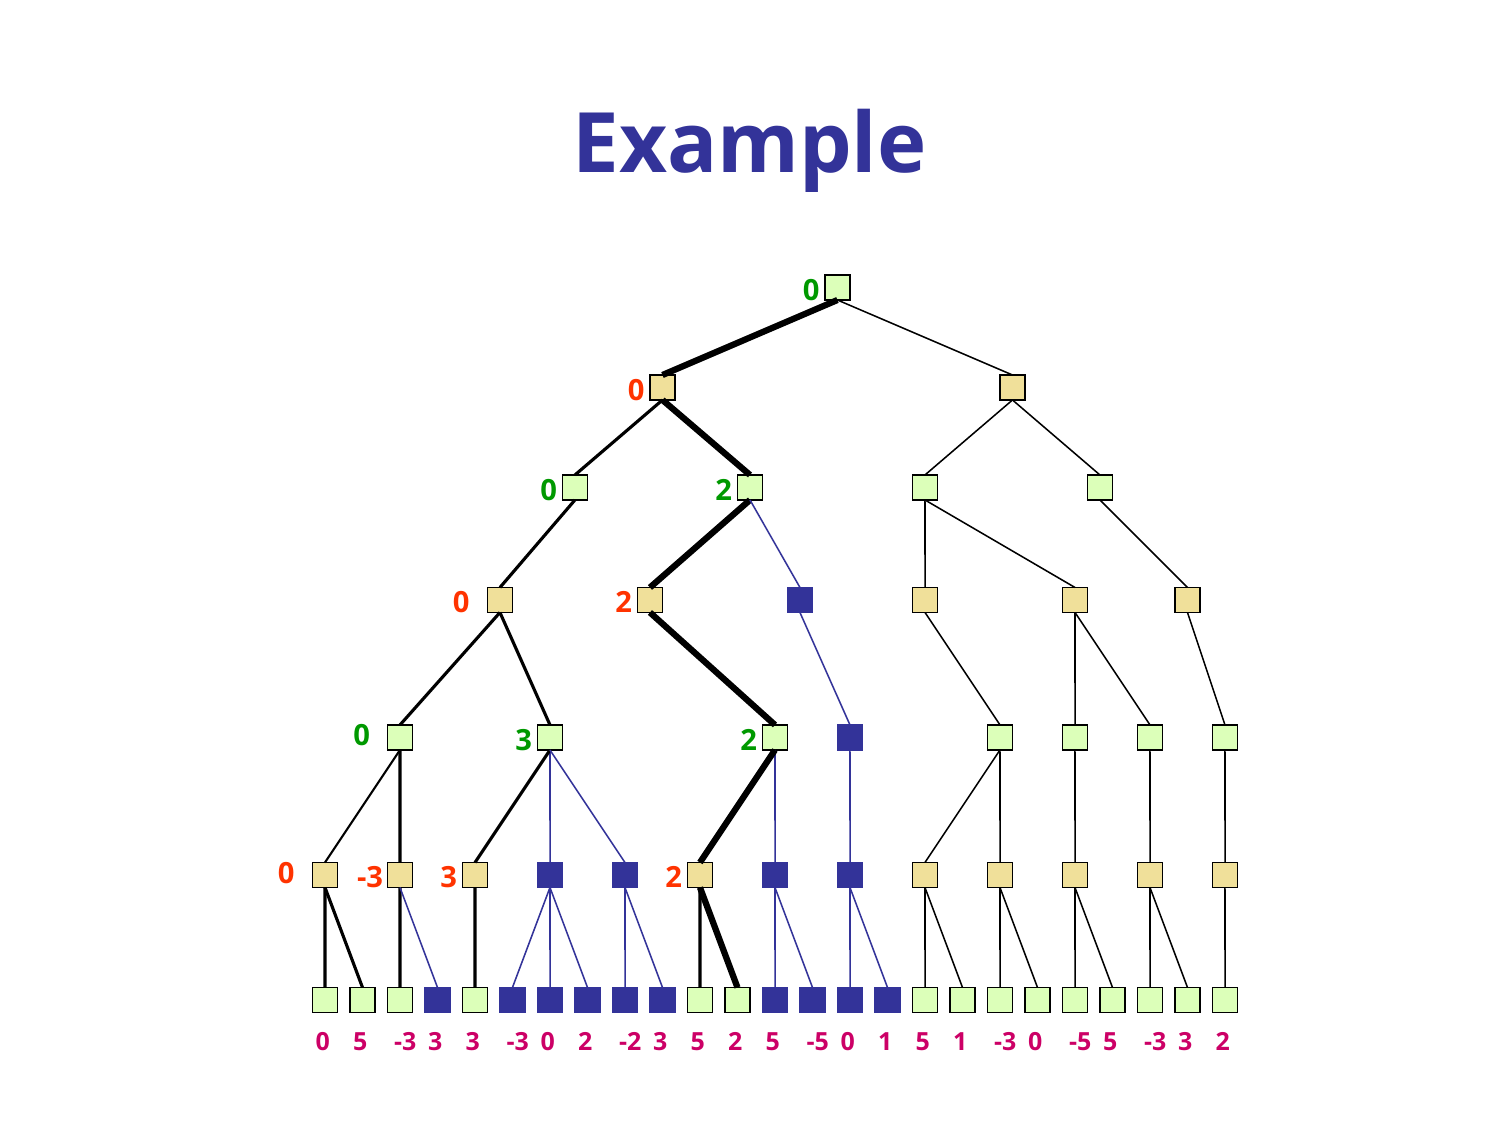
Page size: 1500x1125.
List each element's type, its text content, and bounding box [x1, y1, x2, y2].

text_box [263, 847, 310, 897]
text_box [837, 862, 863, 888]
text_box [350, 987, 375, 1013]
text_box [773, 725, 788, 750]
text_box [1062, 987, 1088, 1013]
text_box [537, 862, 563, 888]
text_box [912, 587, 938, 613]
text_box [1137, 862, 1163, 888]
text_box [875, 987, 900, 1013]
text_box [312, 987, 338, 1013]
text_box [700, 463, 748, 514]
text_box [312, 862, 338, 888]
text_box [837, 725, 863, 750]
text_box [1062, 725, 1088, 750]
text_box [1100, 987, 1125, 1013]
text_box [725, 713, 773, 764]
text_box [600, 576, 648, 626]
text_box [612, 862, 638, 888]
text_box [612, 987, 638, 1013]
text_box [1212, 725, 1238, 750]
text_box [835, 275, 850, 300]
text_box [660, 375, 675, 400]
text_box [987, 987, 1013, 1013]
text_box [338, 1017, 1245, 1063]
text_box [748, 474, 763, 500]
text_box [342, 851, 399, 901]
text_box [328, 700, 386, 761]
text_box [537, 987, 563, 1013]
text_box [912, 987, 938, 1013]
text_box [837, 987, 863, 1013]
text_box [399, 862, 413, 888]
text_box [950, 987, 975, 1013]
text_box [387, 725, 413, 750]
text_box 0 [300, 1017, 338, 1063]
text_box [1062, 862, 1088, 888]
text_box [725, 987, 750, 1013]
text_box [912, 862, 938, 888]
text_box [525, 463, 573, 514]
text_box [500, 987, 525, 1013]
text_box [788, 263, 835, 314]
text_box [999, 375, 1025, 400]
text_box [425, 987, 450, 1013]
text_box [473, 862, 488, 888]
text_box [987, 725, 1013, 750]
title Example [74, 44, 1426, 233]
text_box [1087, 474, 1113, 500]
text_box [787, 587, 813, 613]
text_box [548, 725, 563, 750]
text_box [575, 987, 600, 1013]
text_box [500, 713, 548, 764]
text_box [1137, 725, 1163, 750]
text_box [912, 474, 938, 500]
text_box [698, 862, 713, 888]
text_box [462, 987, 488, 1013]
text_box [613, 363, 660, 414]
text_box [987, 862, 1013, 888]
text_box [650, 851, 698, 901]
text_box [1175, 587, 1200, 613]
text_box [687, 987, 713, 1013]
text_box [1137, 987, 1163, 1013]
text_box [800, 987, 825, 1013]
text_box [648, 587, 663, 613]
text_box [1062, 587, 1088, 613]
text_box [1025, 987, 1050, 1013]
text_box [387, 987, 413, 1013]
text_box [425, 851, 473, 901]
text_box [438, 576, 485, 626]
text_box [762, 862, 788, 888]
text_box [573, 474, 588, 500]
text_box [762, 987, 788, 1013]
text_box [1175, 987, 1200, 1013]
text_box [650, 987, 675, 1013]
text_box [1212, 862, 1238, 888]
text_box [487, 587, 513, 613]
text_box [1212, 987, 1238, 1013]
